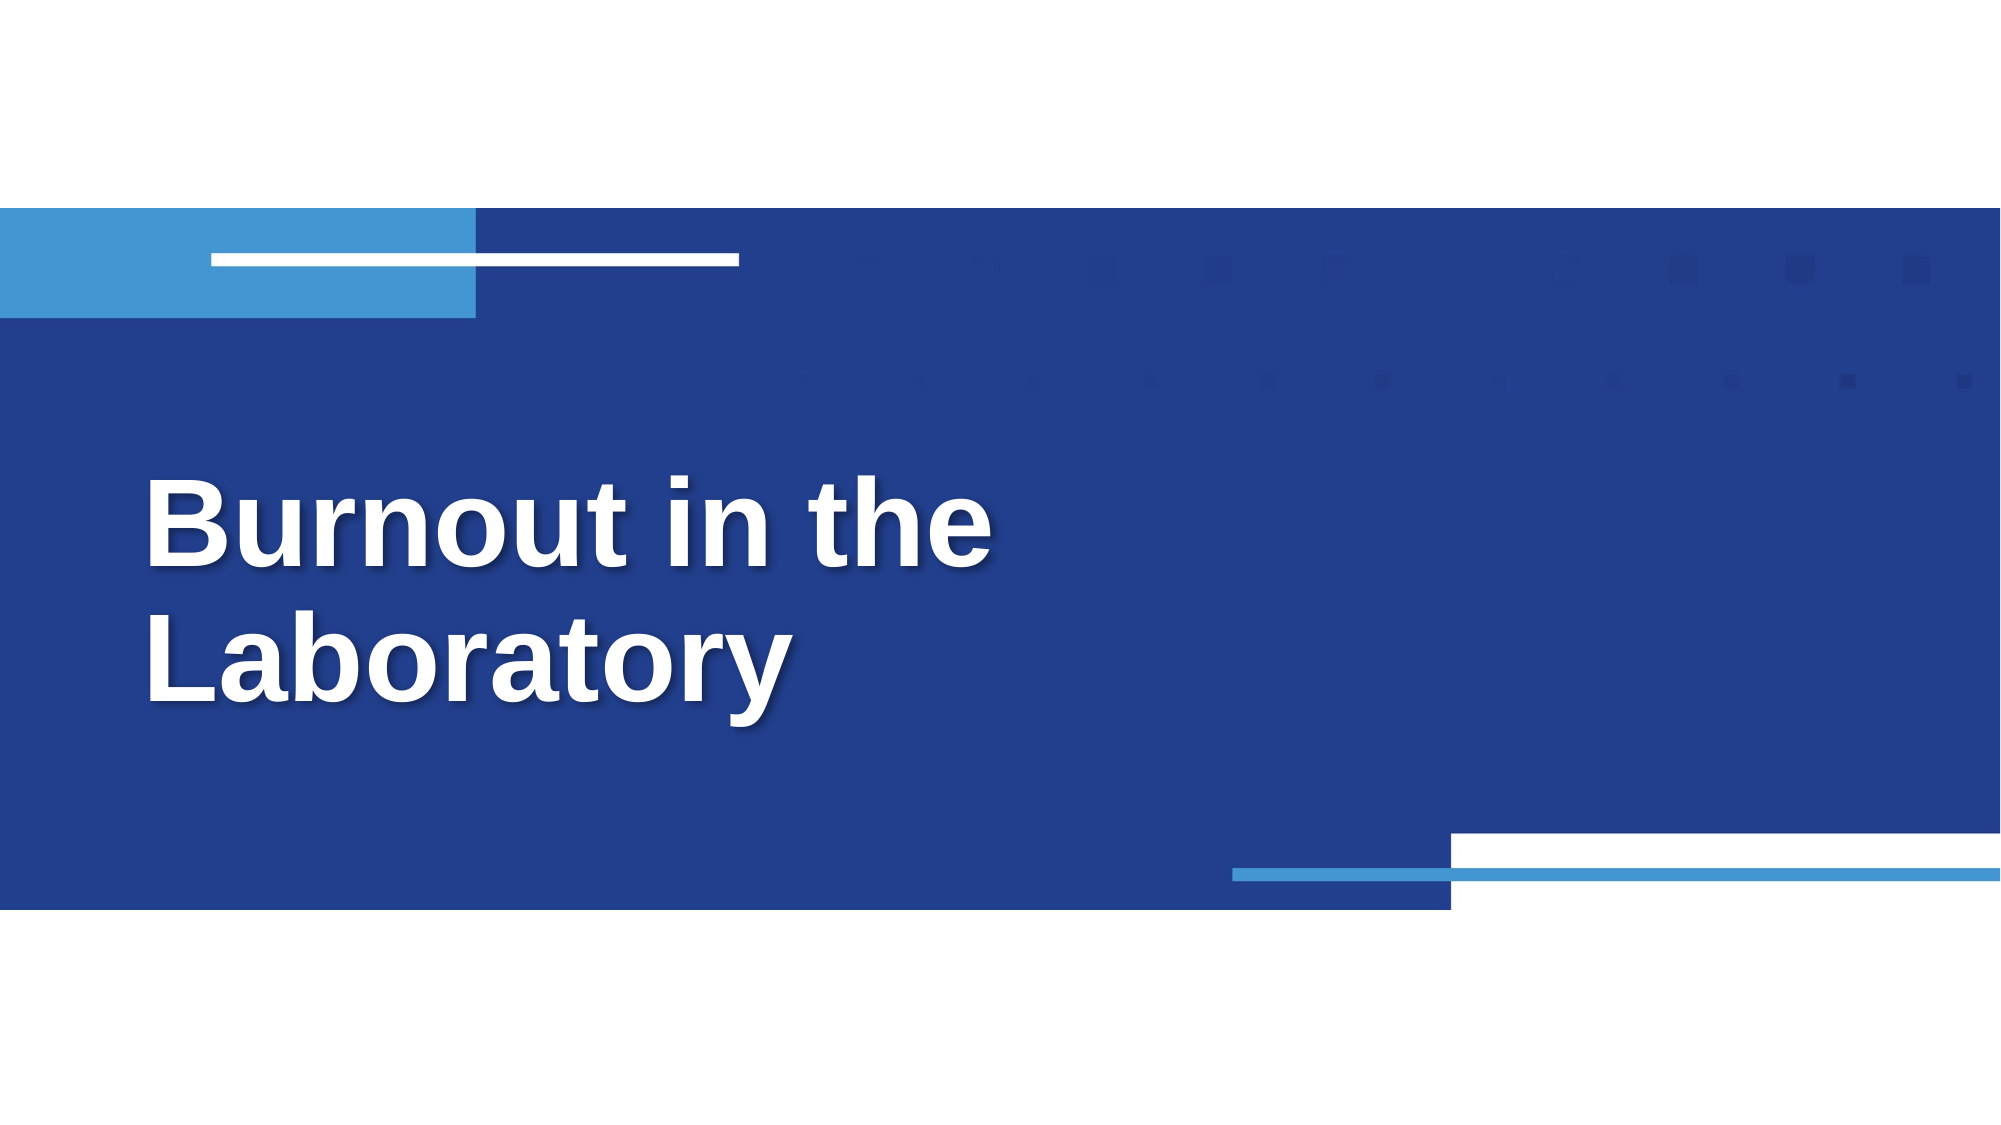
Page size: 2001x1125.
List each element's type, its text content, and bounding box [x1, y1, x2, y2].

title Burnout in the Laboratory [127, 320, 1644, 867]
picture [0, 208, 2001, 910]
